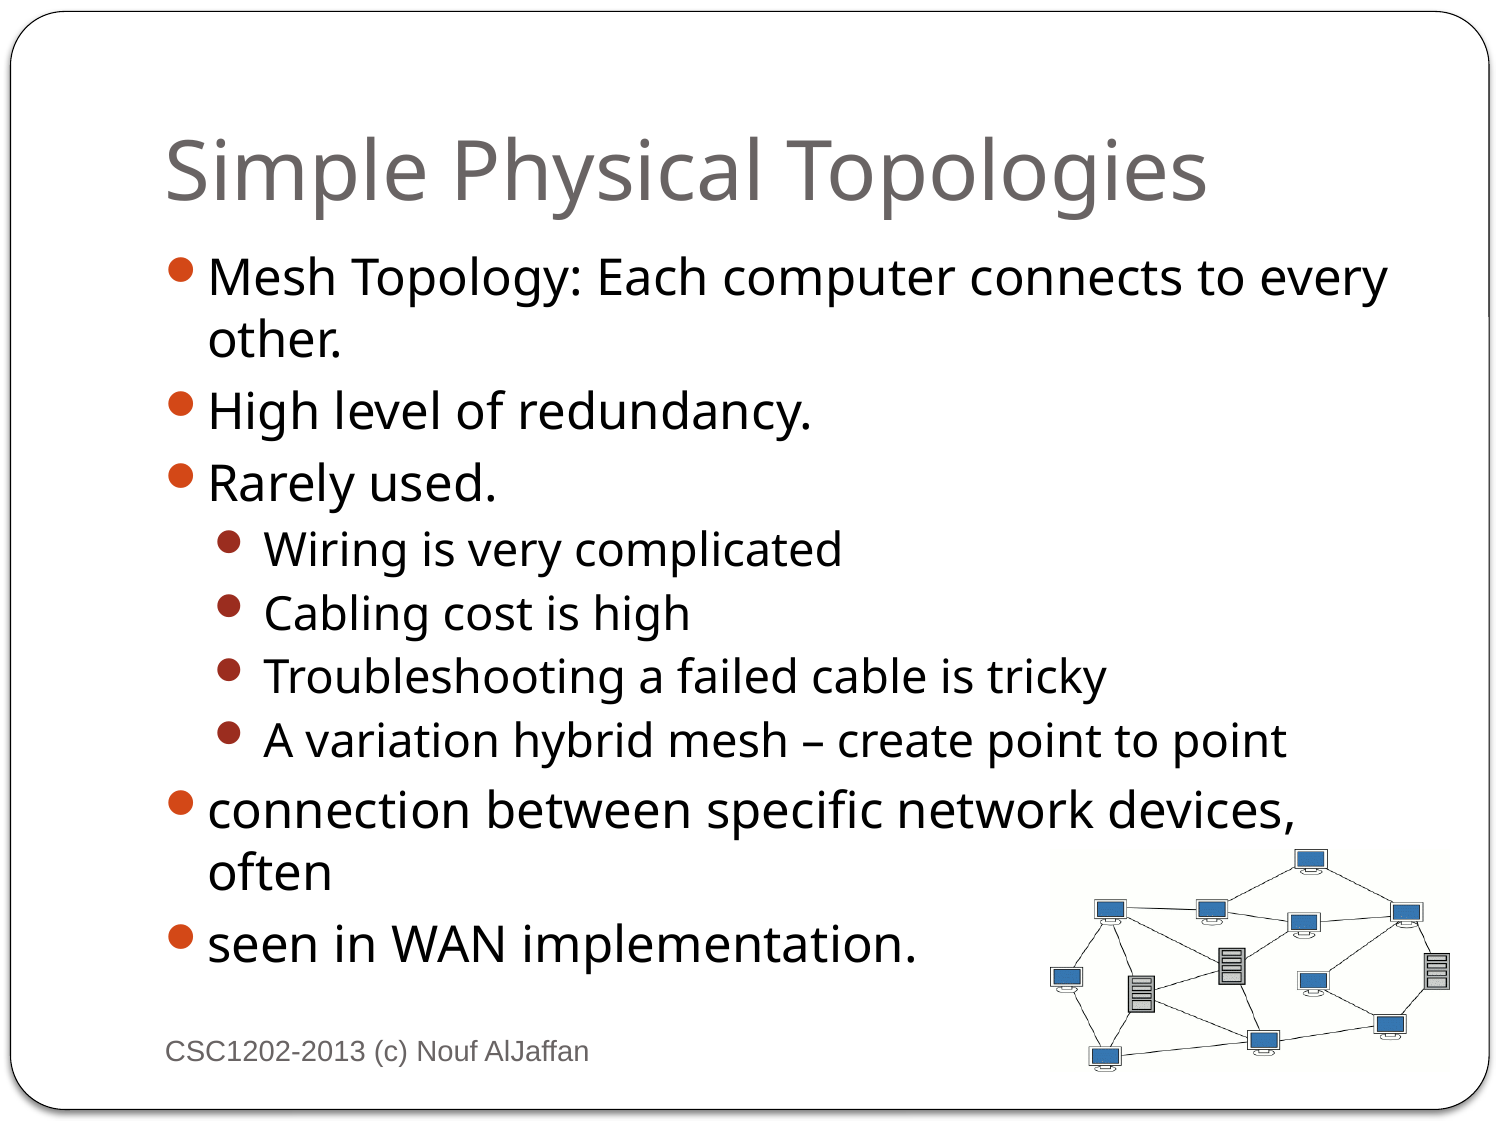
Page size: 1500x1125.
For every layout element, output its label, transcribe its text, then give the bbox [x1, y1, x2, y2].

text_box [1050, 849, 1450, 1072]
list Mesh Topology: Each computer connects to every other. High level of redundancy. Rarely used. Wiring is very complicated Cabling cost is high Troubleshooting a failed cable is tricky A variation hybrid mesh – create point to point connection between specific network devices, often seen in WAN implementation. [150, 237, 1425, 988]
footer CSC1202-2013 (c) Nouf AlJaffan [150, 1012, 800, 1088]
title Simple Physical Topologies [150, 45, 1425, 233]
